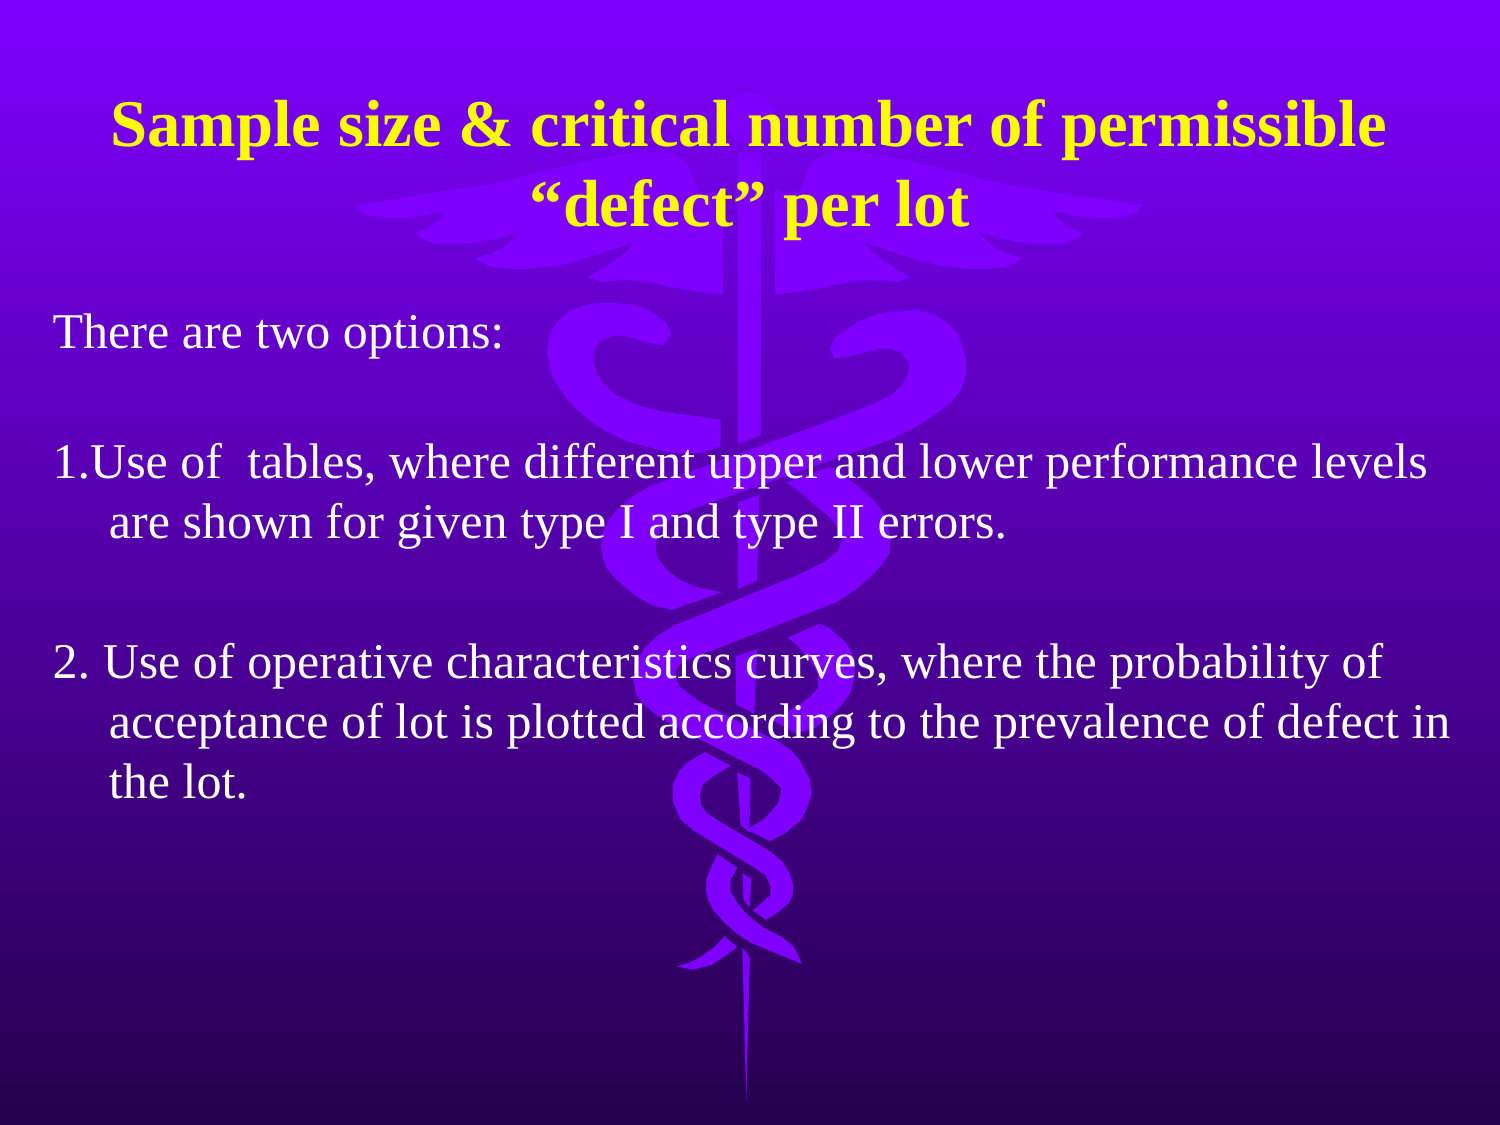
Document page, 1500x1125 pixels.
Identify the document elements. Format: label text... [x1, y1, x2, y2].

list There are two options: 1.Use of tables, where different upper and lower performance levels are shown for given type I and type II errors. 2. Use of operative characteristics curves, where the probability of acceptance of lot is plotted according to the prevalence of defect in the lot. [37, 290, 1500, 966]
title Sample size & critical number of permissible “defect” per lot [0, 65, 1500, 254]
